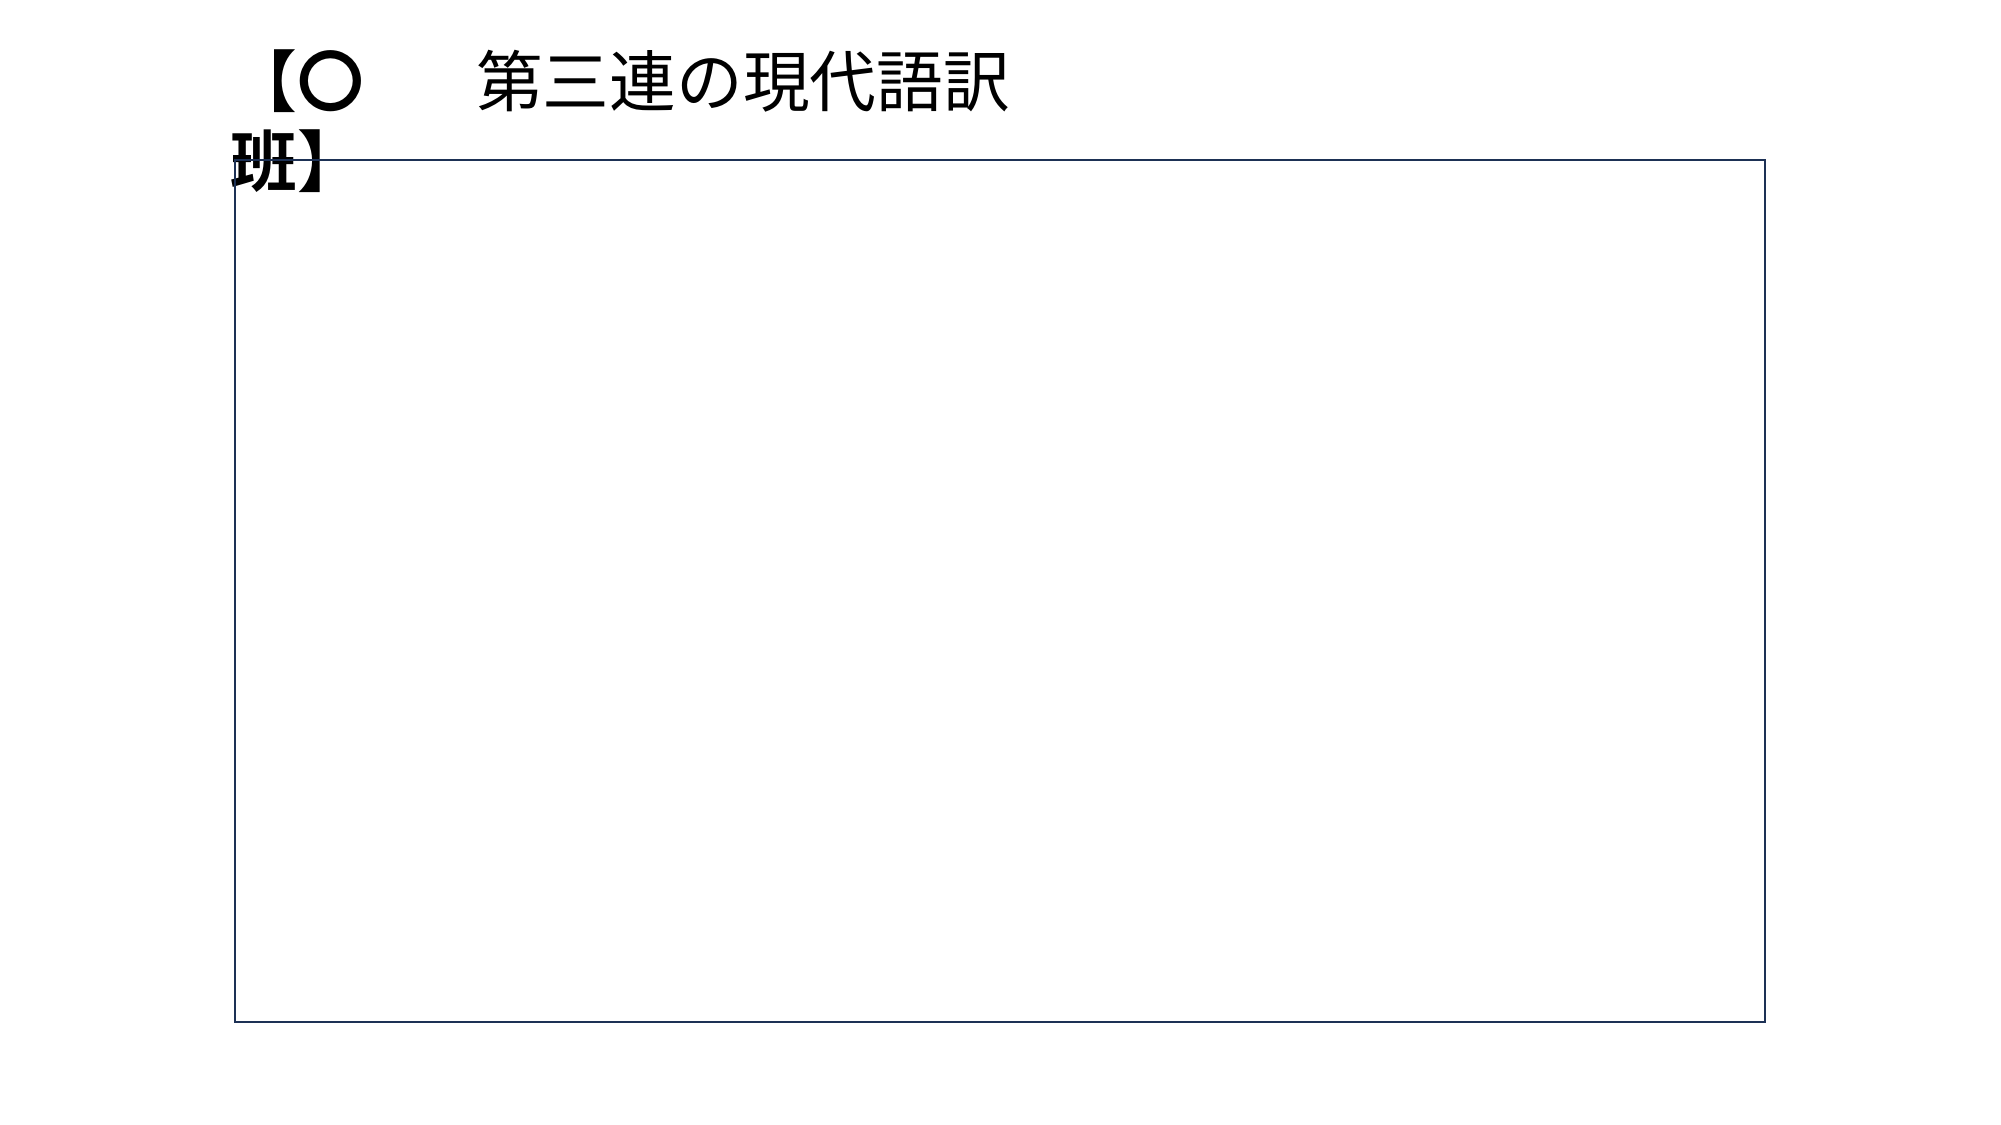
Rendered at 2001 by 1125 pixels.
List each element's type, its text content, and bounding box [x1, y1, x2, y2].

text_box [234, 159, 1766, 1023]
text_box 【〇班】 [216, 32, 462, 207]
text_box 第三連の現代語訳 [461, 32, 1083, 127]
